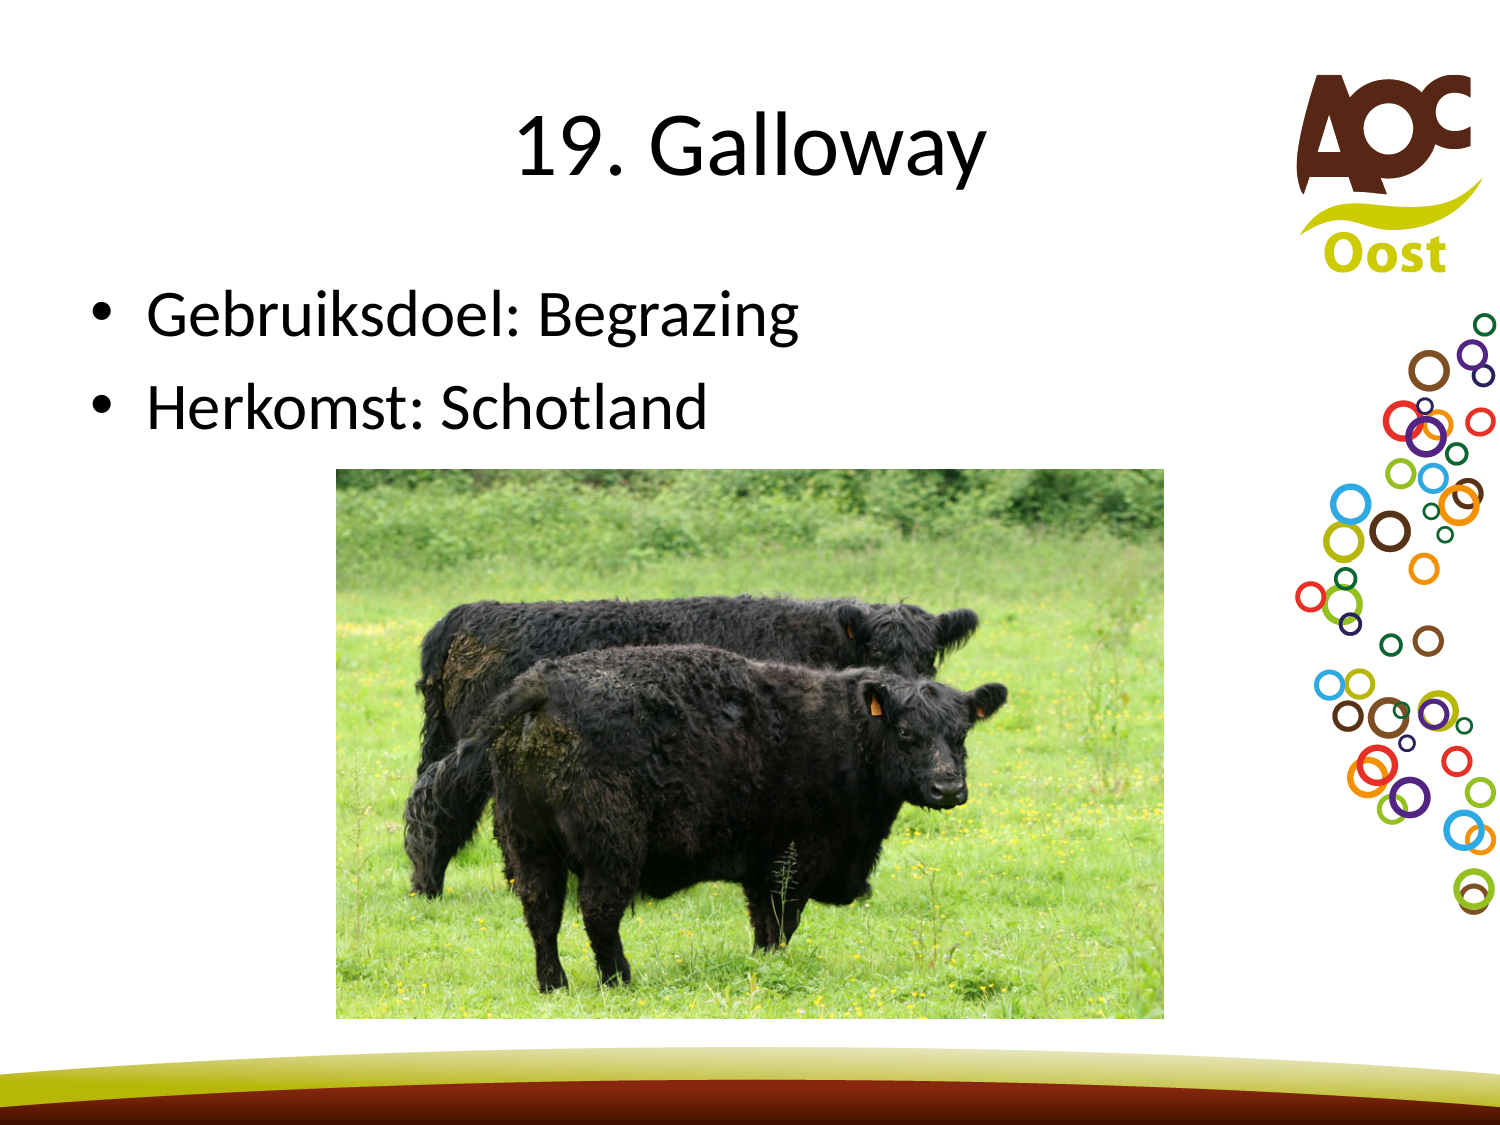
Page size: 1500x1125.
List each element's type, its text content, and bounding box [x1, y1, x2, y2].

title 19. Galloway [75, 45, 1425, 233]
picture [0, 0, 1500, 1125]
list Gebruiksdoel: Begrazing Herkomst: Schotland [75, 262, 1425, 1005]
